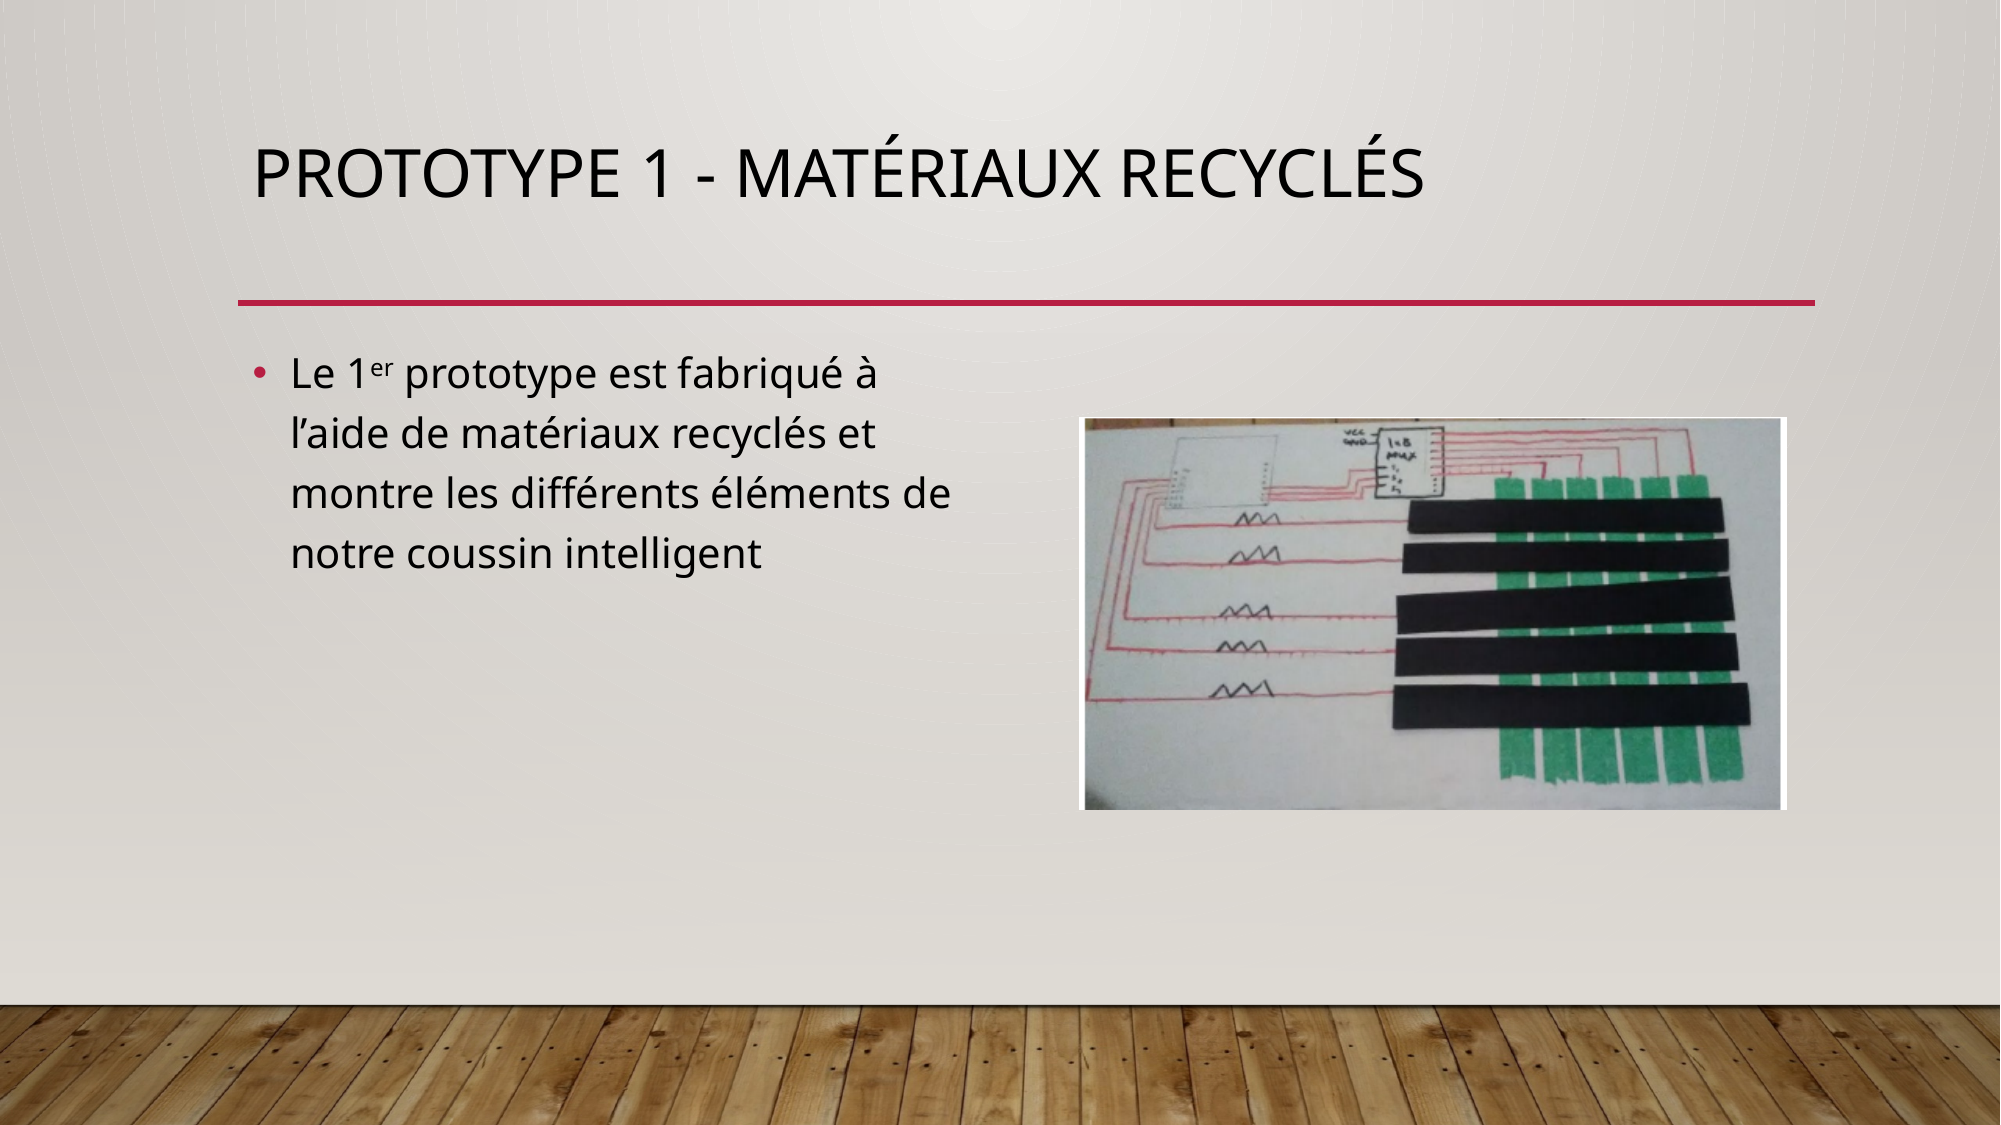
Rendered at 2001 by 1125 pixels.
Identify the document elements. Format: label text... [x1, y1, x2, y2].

list Le 1er prototype est fabriqué à l’aide de matériaux recyclés et montre les différents éléments de notre coussin intelligent [237, 329, 1000, 896]
picture [0, 1005, 2000, 1125]
title Prototype 1 - Matériaux recyclés [237, 132, 1814, 306]
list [1078, 416, 1788, 810]
